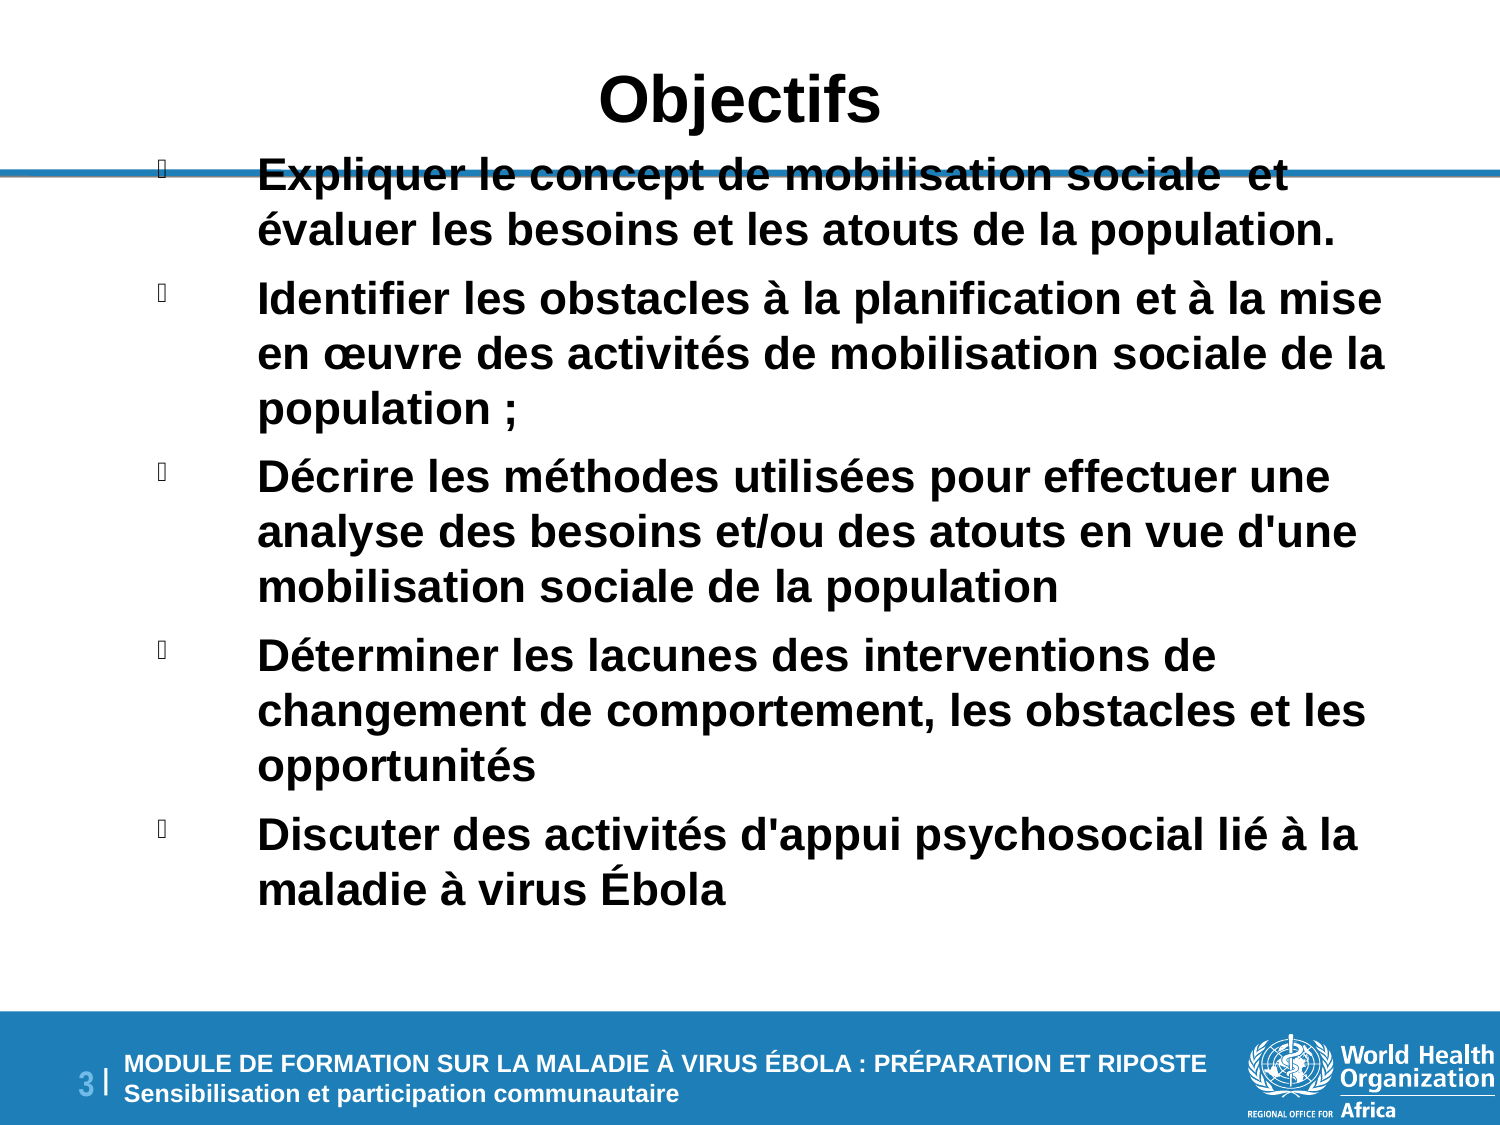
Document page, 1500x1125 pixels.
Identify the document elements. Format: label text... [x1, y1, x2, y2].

title Objectifs [75, 45, 1425, 161]
list Expliquer le concept de mobilisation sociale et évaluer les besoins et les atouts de la population. Identifier les obstacles à la planification et à la mise en œuvre des activités de mobilisation sociale de la population ; Décrire les méthodes utilisées pour effectuer une analyse des besoins et/ou des atouts en vue d'une mobilisation sociale de la population Déterminer les lacunes des interventions de changement de comportement, les obstacles et les opportunités Discuter des activités d'appui psychosocial lié à la maladie à virus Ébola [76, 137, 1427, 946]
